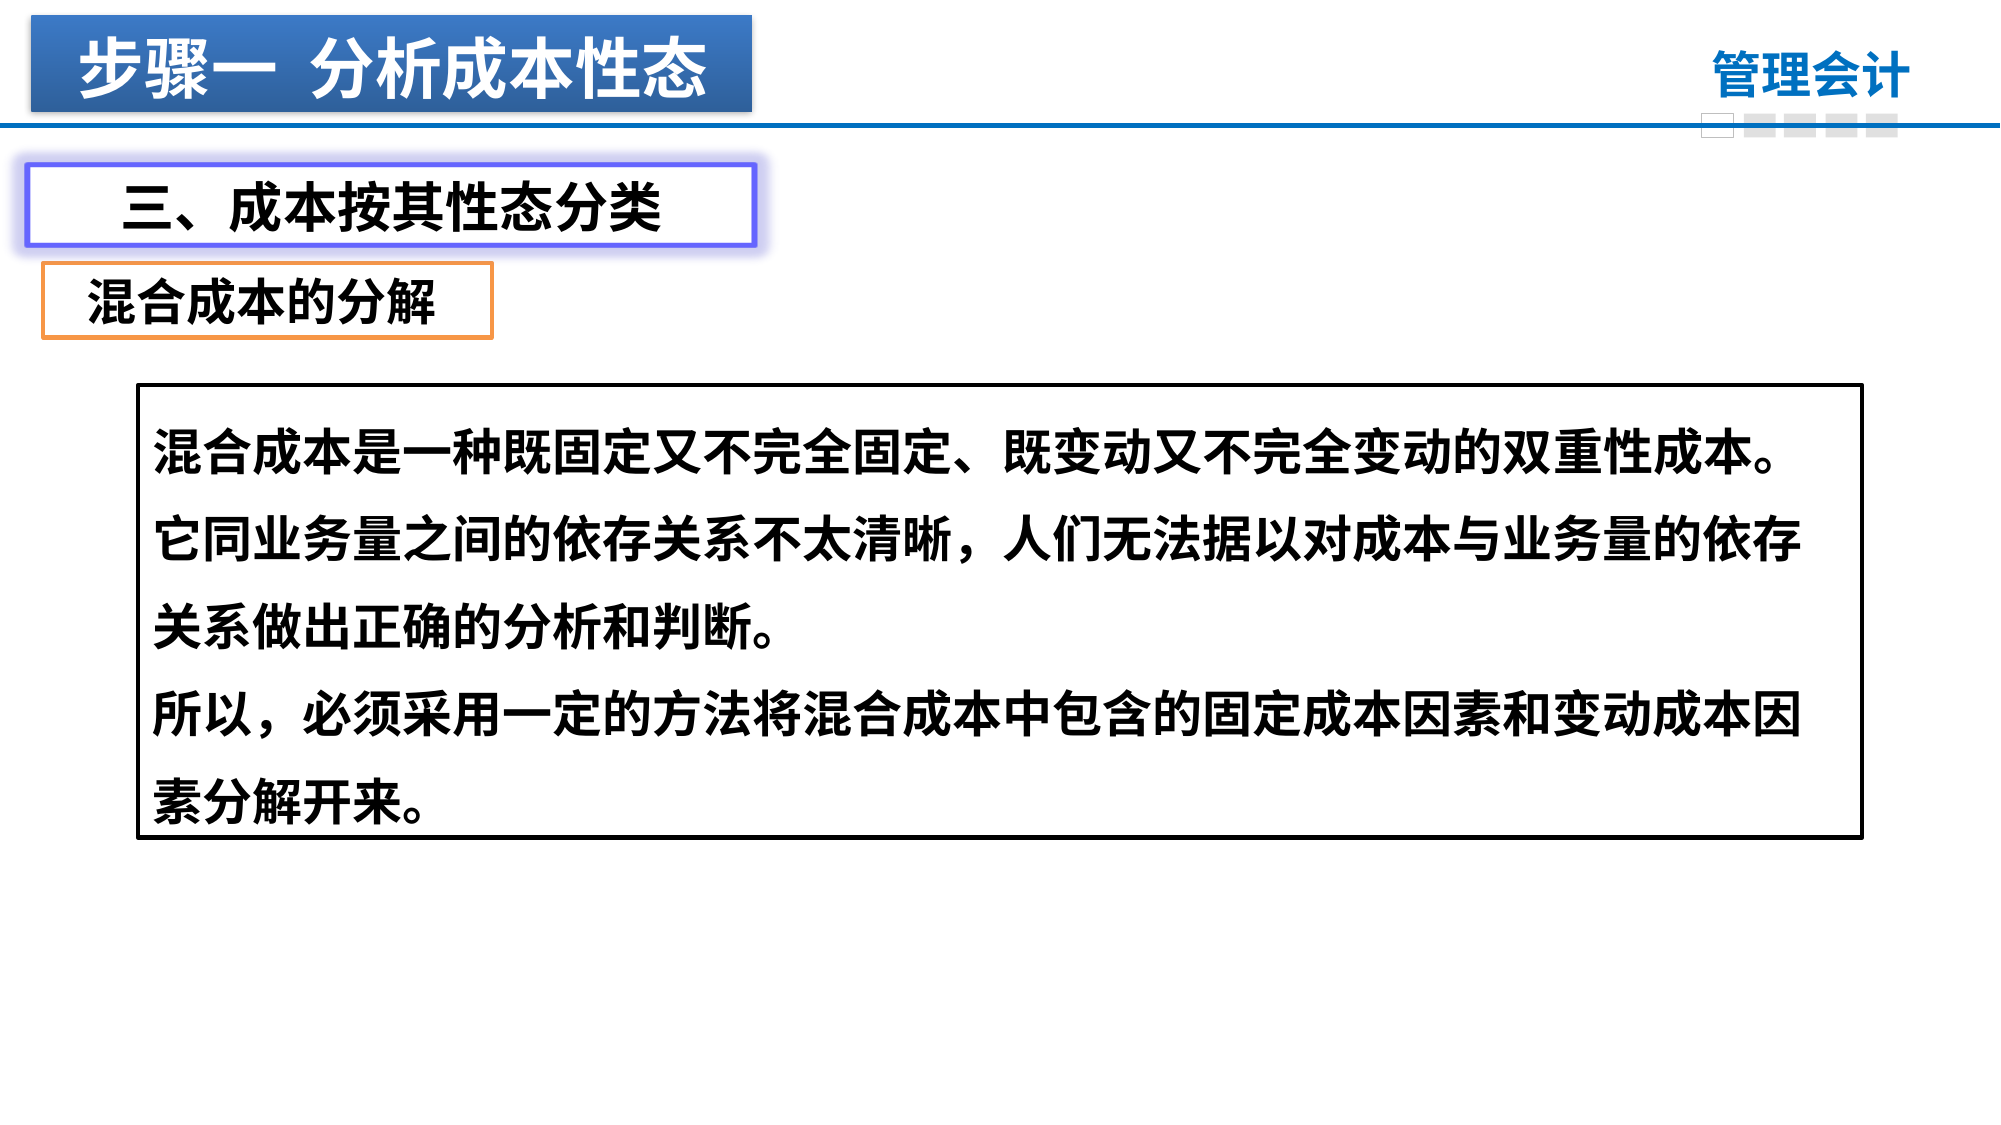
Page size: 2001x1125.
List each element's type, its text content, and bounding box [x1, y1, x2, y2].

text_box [31, 14, 753, 117]
text_box 混合成本是一种既固定又不完全固定、既变动又不完全变动的双重性成本。它同业务量之间的依存关系不太清晰，人们无法据以对成本与业务量的依存关系做出正确的分析和判断。 所以，必须采用一定的方法将混合成本中包含的固定成本因素和变动成本因素分解开来。 [136, 383, 1864, 840]
text_box 混合成本的分解 [41, 282, 494, 340]
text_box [0, 136, 788, 273]
